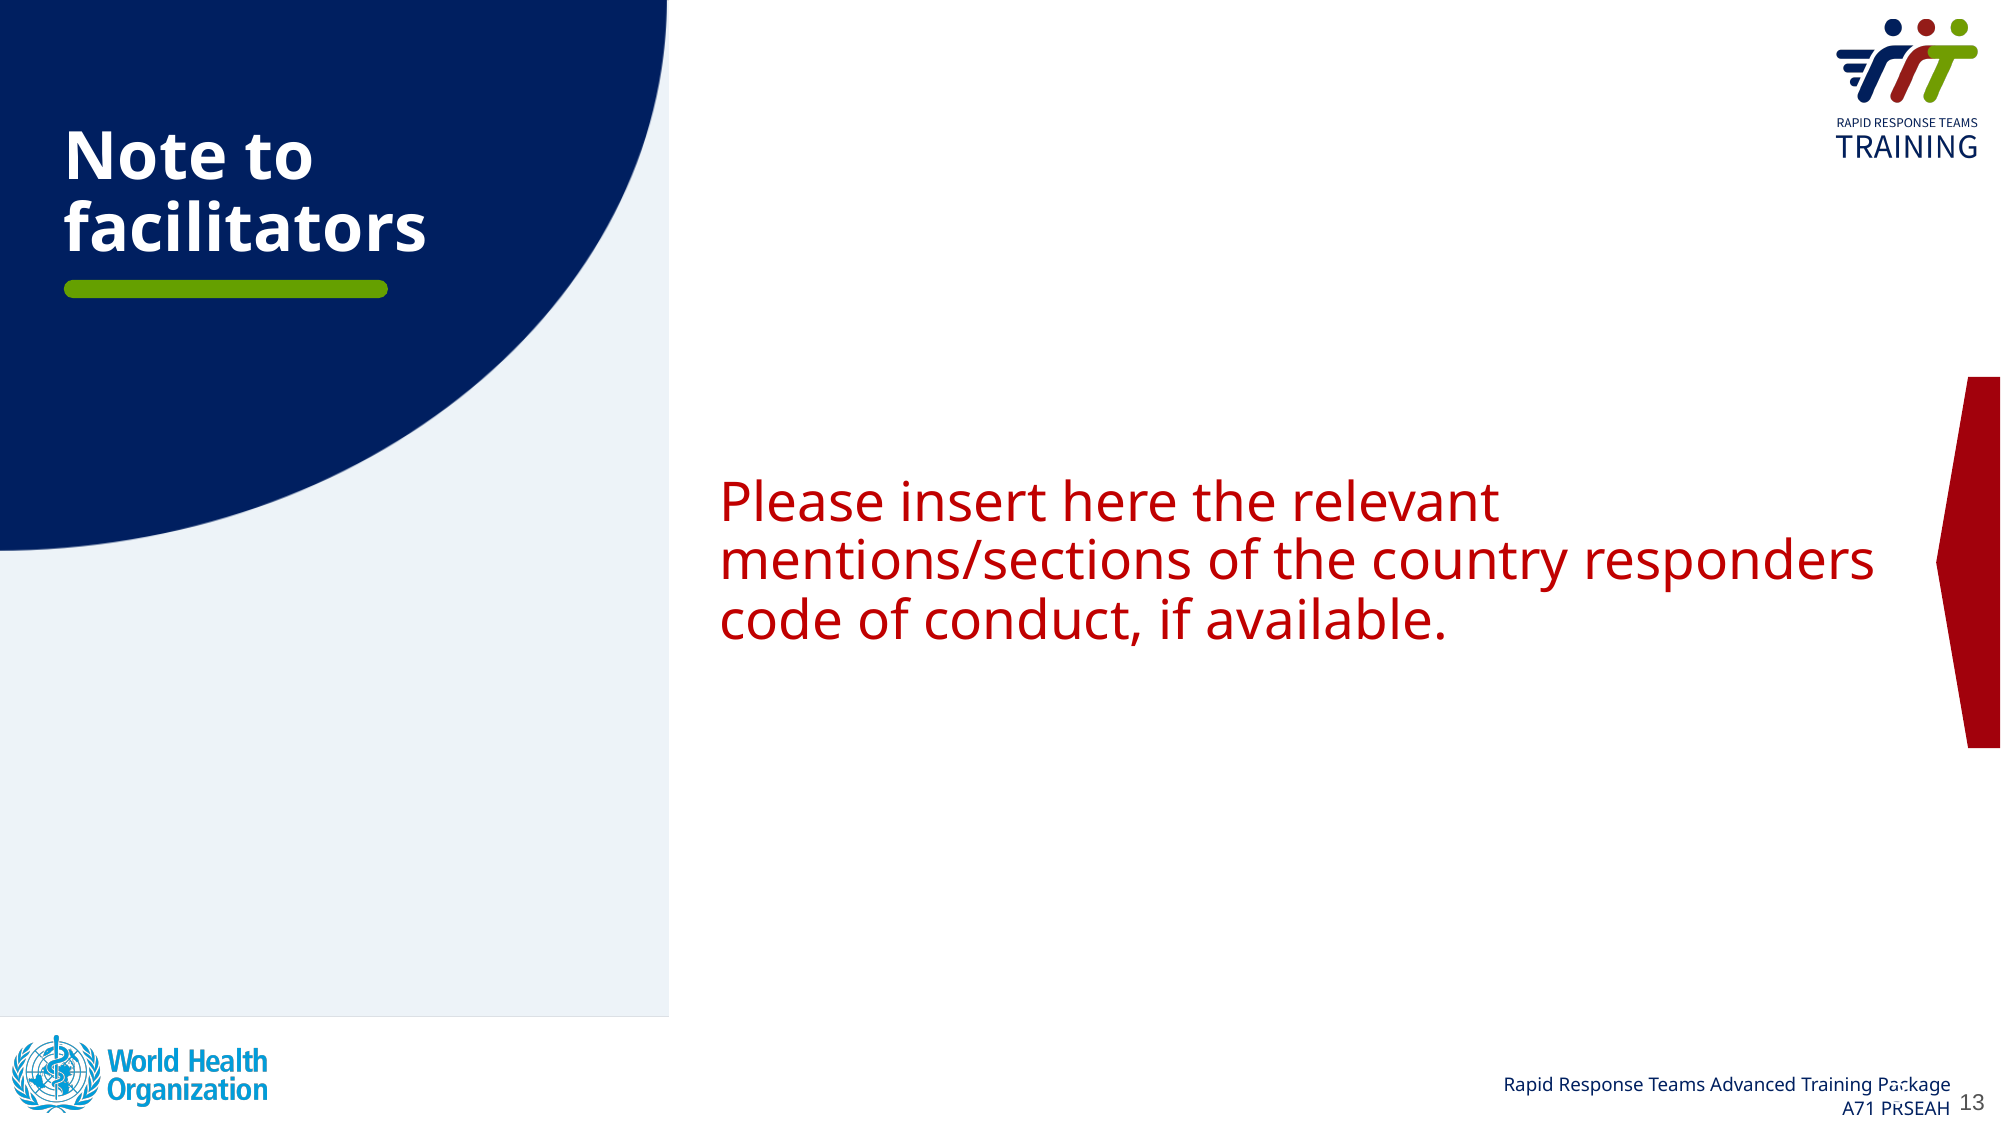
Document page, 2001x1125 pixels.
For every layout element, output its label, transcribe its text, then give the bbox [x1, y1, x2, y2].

title Note to facilitators [55, 35, 593, 354]
slide_number 13 [1882, 1037, 1930, 1092]
picture [12, 1083, 48, 1113]
picture [0, 0, 669, 1018]
picture [12, 1035, 267, 1113]
text_box [63, 279, 388, 299]
picture [1835, 19, 1978, 167]
picture [58, 1050, 64, 1058]
list Please insert here the relevant mentions/sections of the country responders code of conduct, if available. [711, 466, 1948, 659]
